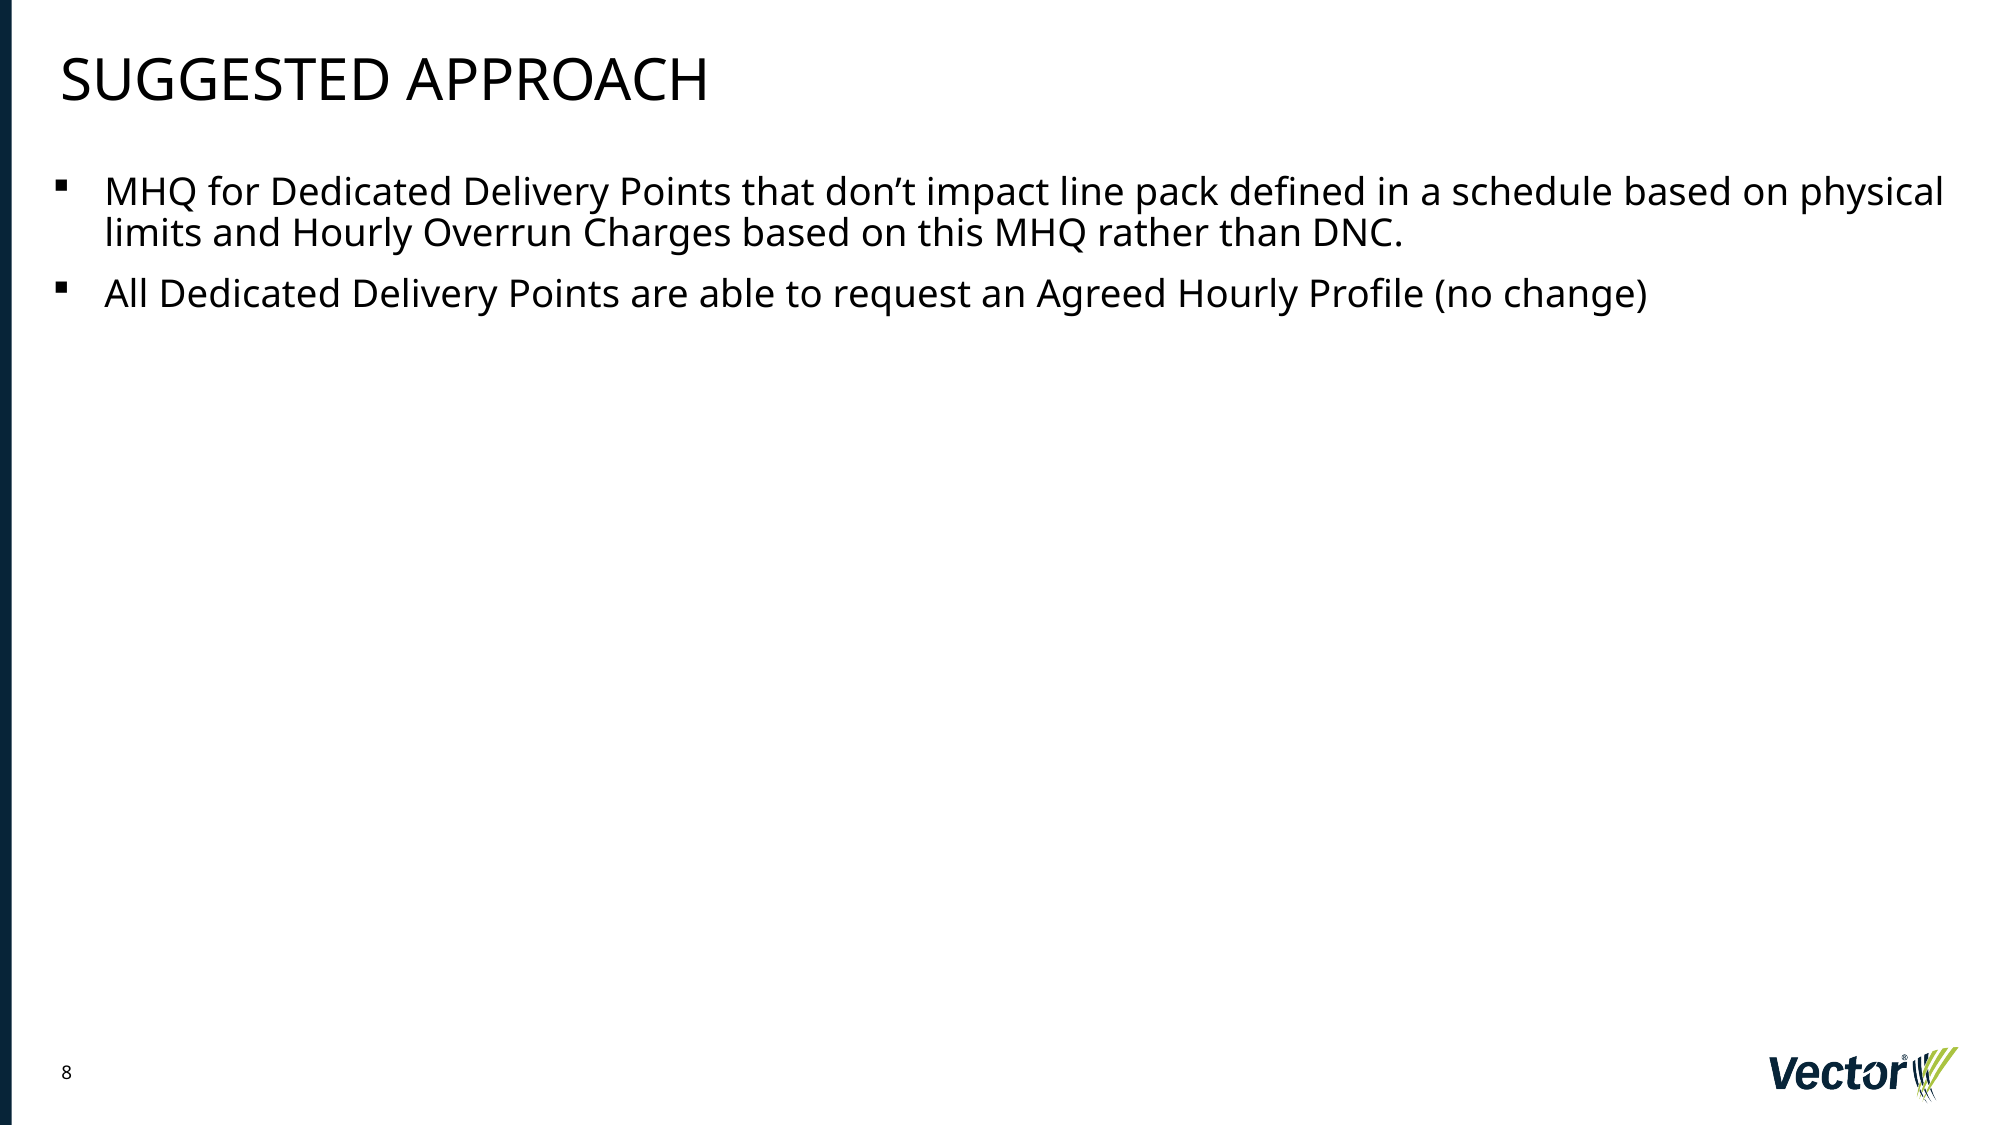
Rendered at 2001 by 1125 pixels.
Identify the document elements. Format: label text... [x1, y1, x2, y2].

picture [1742, 1035, 1966, 1116]
text_box MHQ for Dedicated Delivery Points that don’t impact line pack defined in a schedule based on physical limits and Hourly Overrun Charges based on this MHQ rather than DNC. All Dedicated Delivery Points are able to request an Agreed Hourly Profile (no change) [52, 172, 1958, 316]
list SUGGESTED APPROACH [60, 42, 1966, 126]
